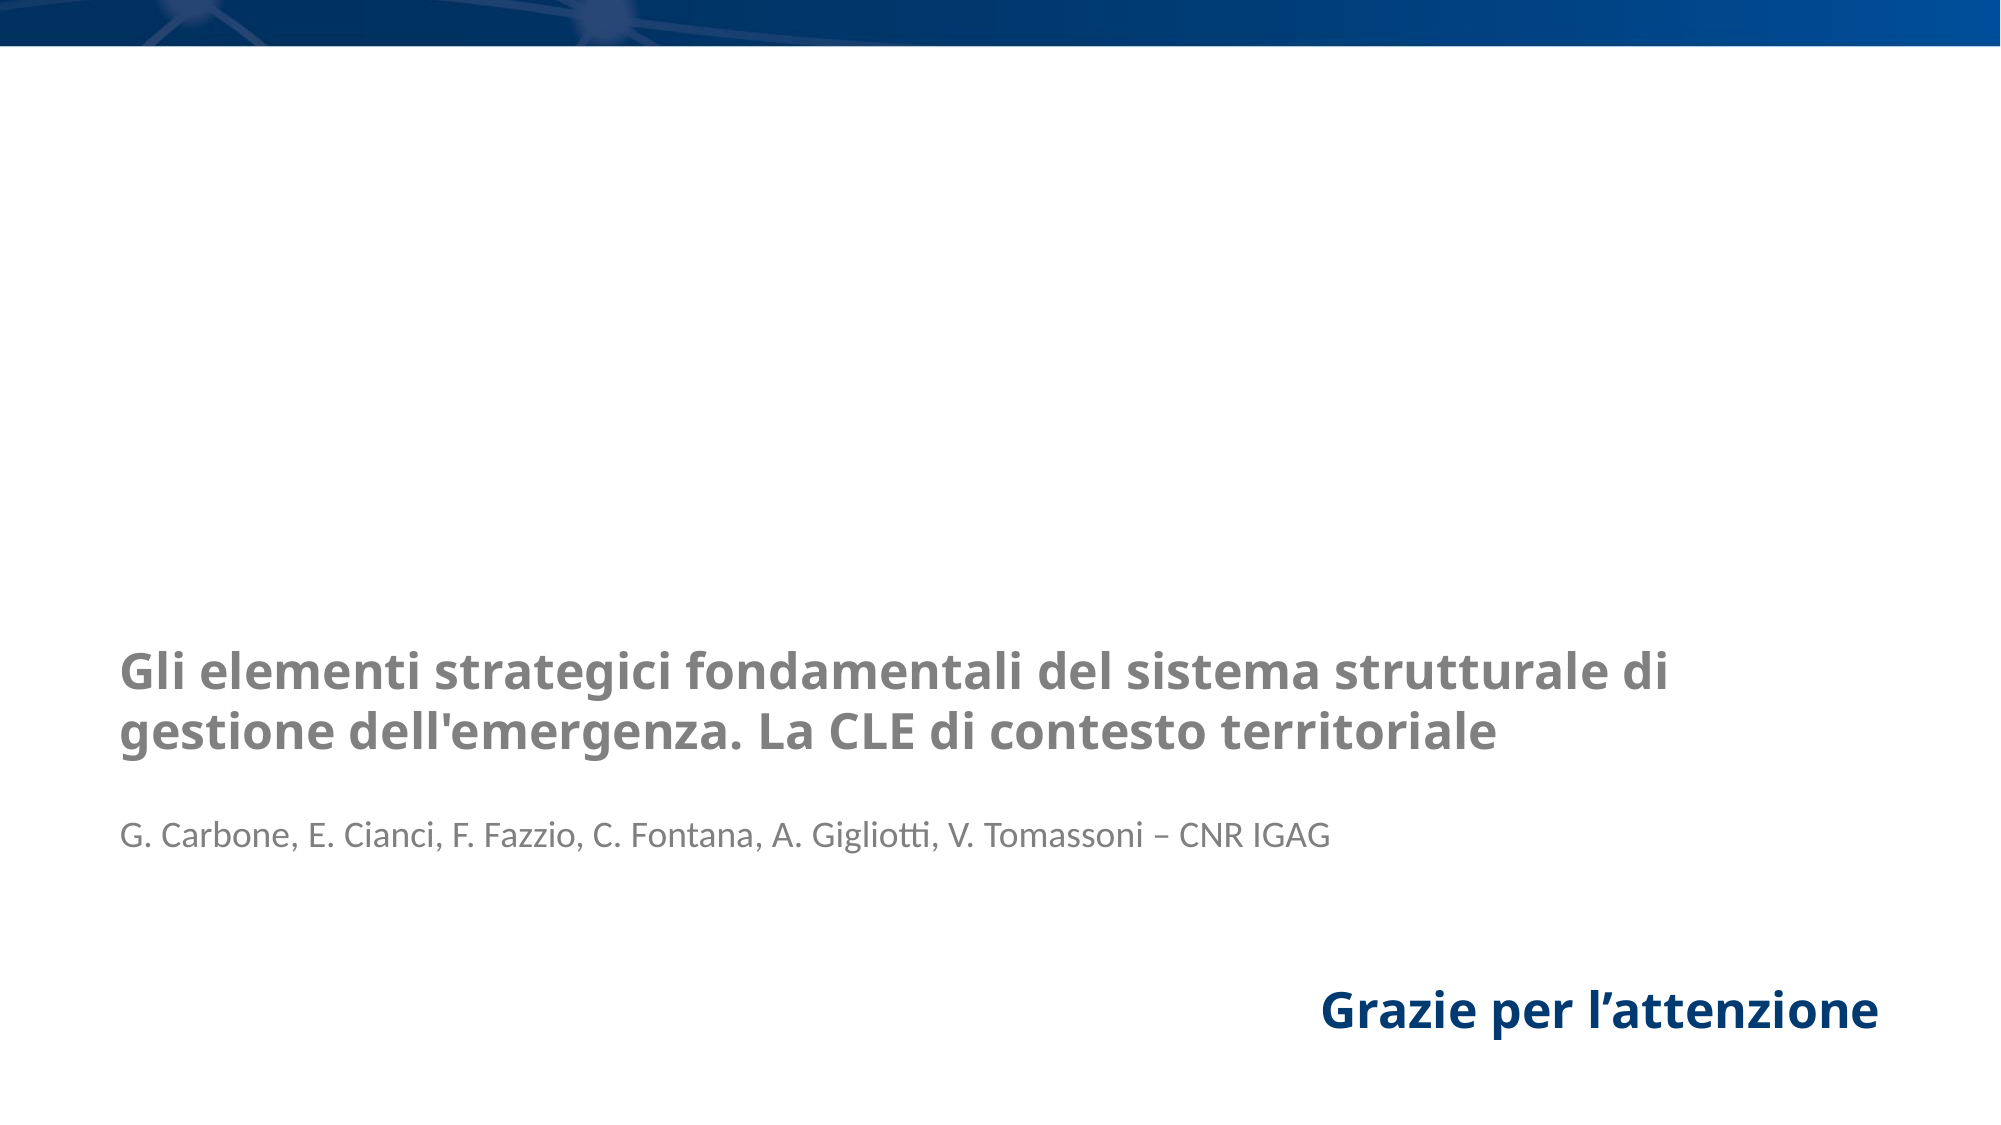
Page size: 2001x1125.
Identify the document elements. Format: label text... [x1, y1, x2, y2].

text_box Grazie per l’attenzione [104, 971, 1896, 1047]
picture [0, 0, 2001, 1125]
text_box Gli elementi strategici fondamentali del sistema strutturale di gestione dell'emergenza. La CLE di contesto territoriale [105, 631, 1881, 767]
text_box G. Carbone, E. Cianci, F. Fazzio, C. Fontana, A. Gigliotti, V. Tomassoni – CNR IGAG [105, 802, 1403, 863]
